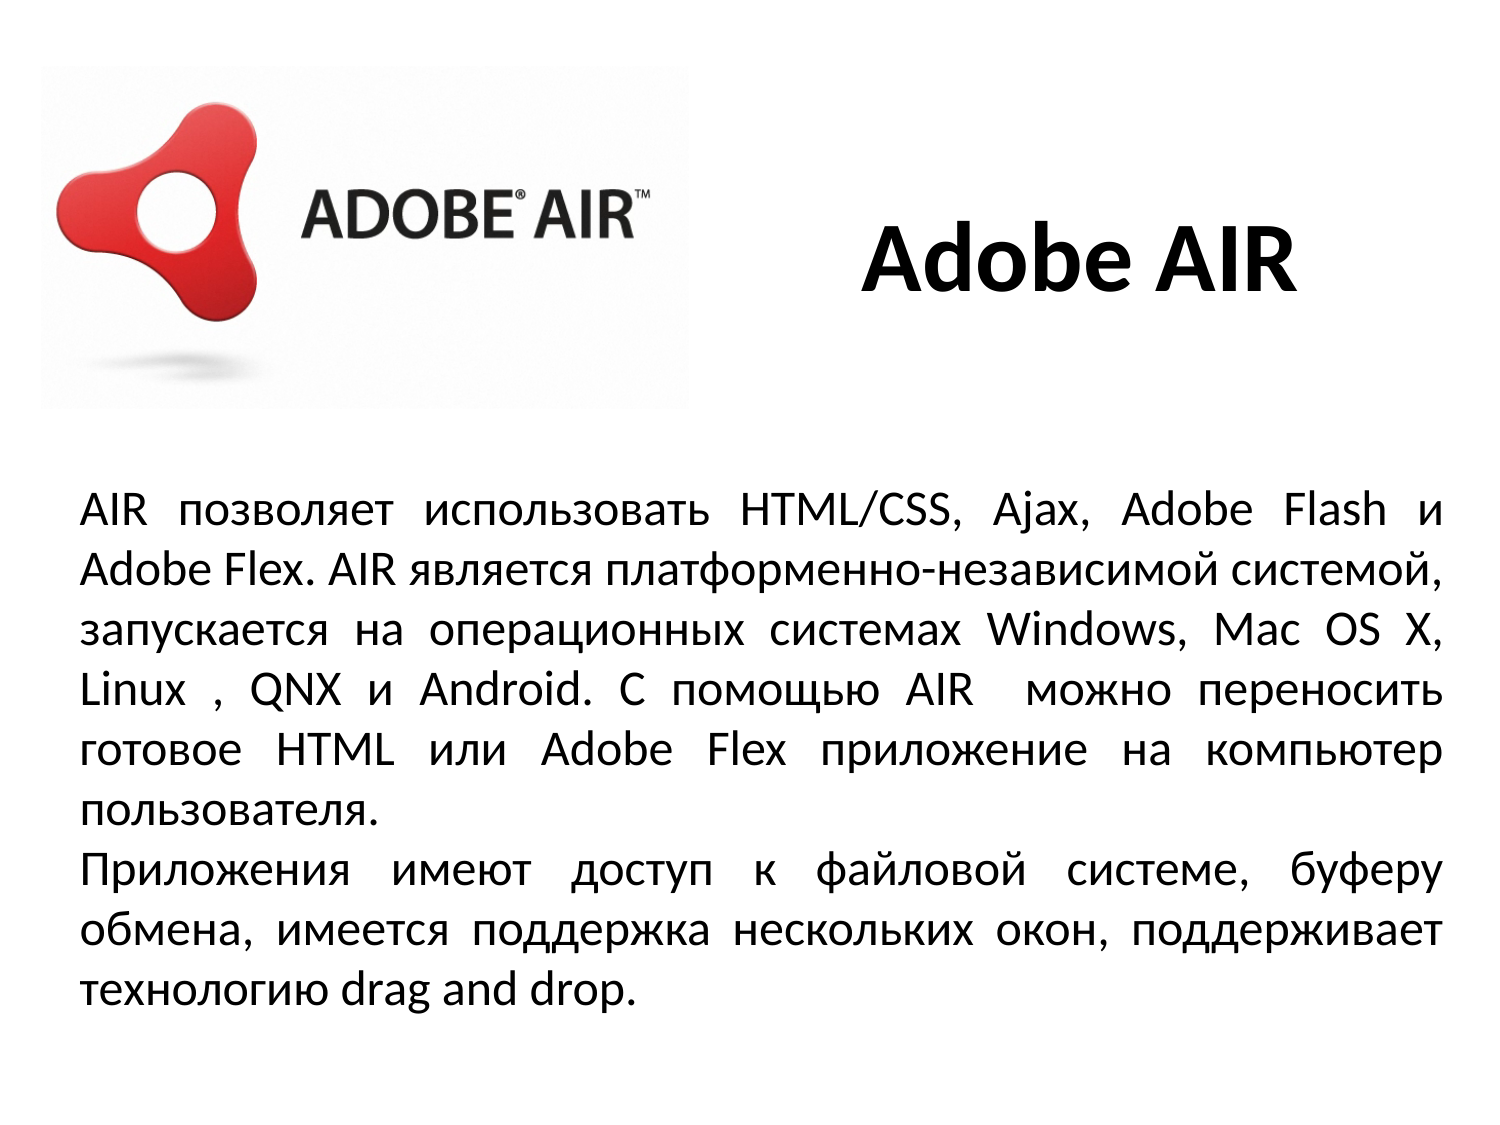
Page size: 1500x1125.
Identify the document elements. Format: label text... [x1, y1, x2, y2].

picture [40, 66, 690, 409]
text_box Adobe AIR [846, 184, 1315, 320]
text_box AIR позволяет использовать HTML/CSS, Ajax, Adobe Flash и Adobe Flex. AIR является платформенно-независимой системой, запускается на операционных системах Windows, Mac OS X, Linux , QNX и Android. С помощью AIR можно переносить готовое HTML или Adobe Flex приложение на компьютер пользователя. Приложения имеют доступ к файловой системе, буферу обмена, имеется поддержка нескольких окон, поддерживает технологию drag and drop. [64, 467, 1459, 1023]
